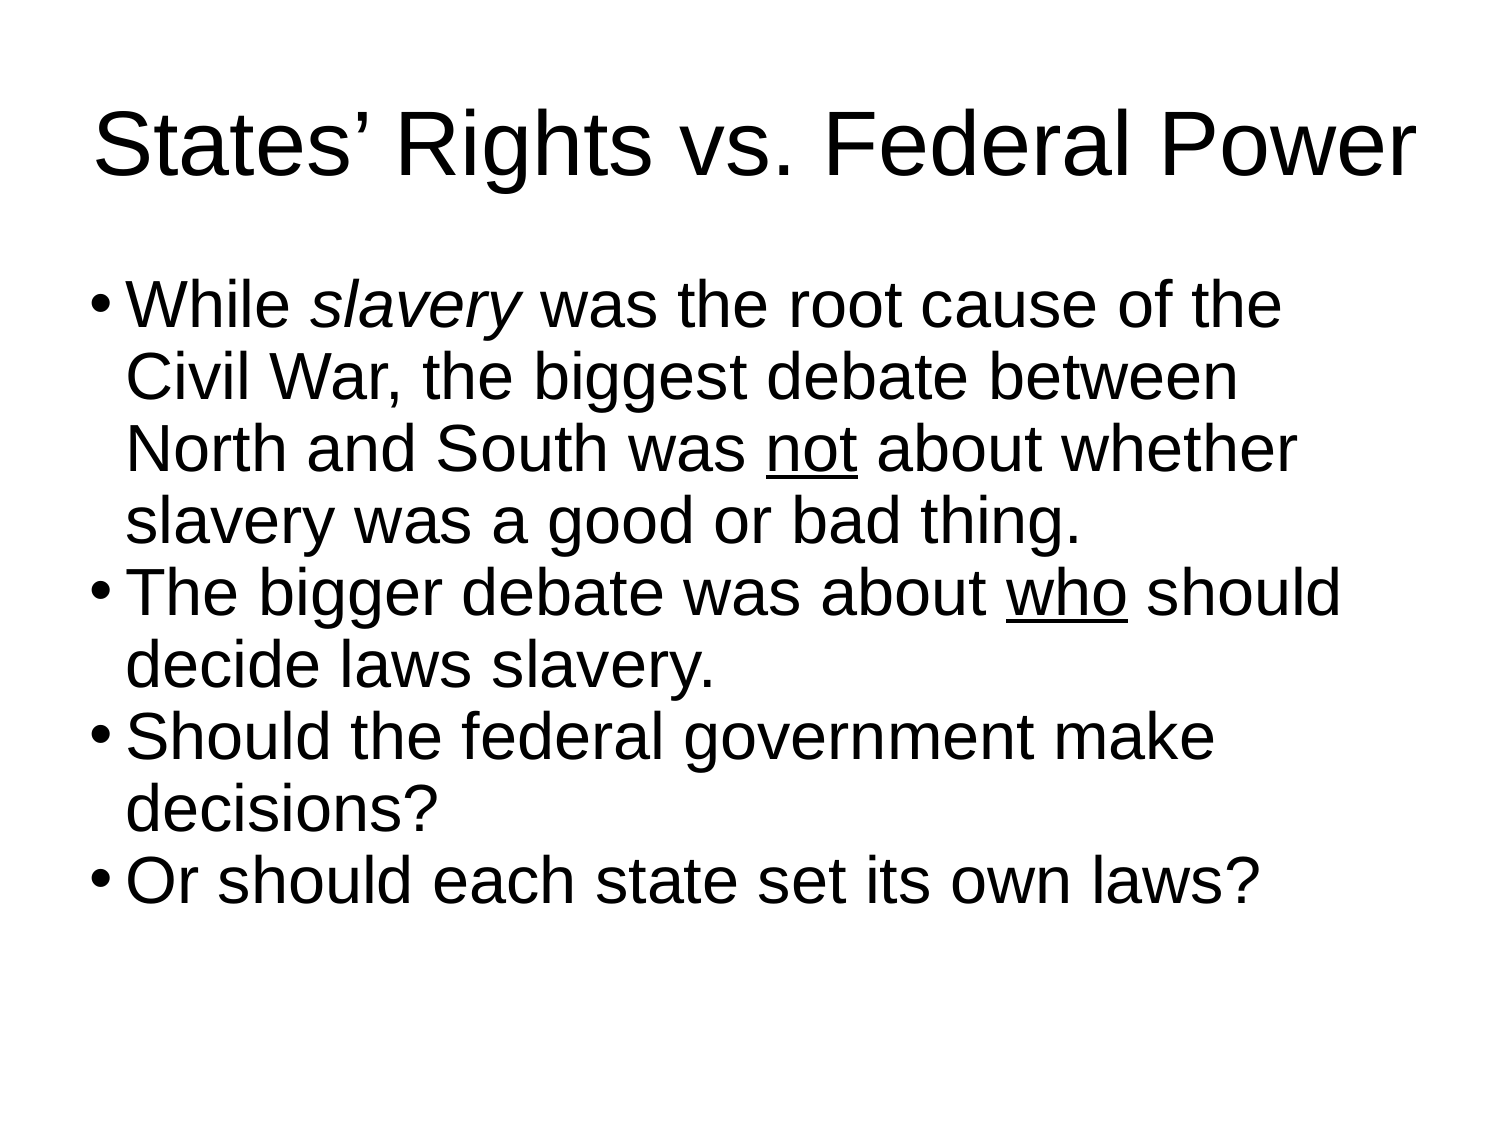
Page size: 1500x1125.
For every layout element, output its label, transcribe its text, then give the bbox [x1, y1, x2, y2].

text_box States’ Rights vs. Federal Power [37, 45, 1475, 233]
text_box While slavery was the root cause of the Civil War, the biggest debate between North and South was not about whether slavery was a good or bad thing. The bigger debate was about who should decide laws slavery. Should the federal government make decisions? Or should each state set its own laws? [74, 262, 1425, 1005]
